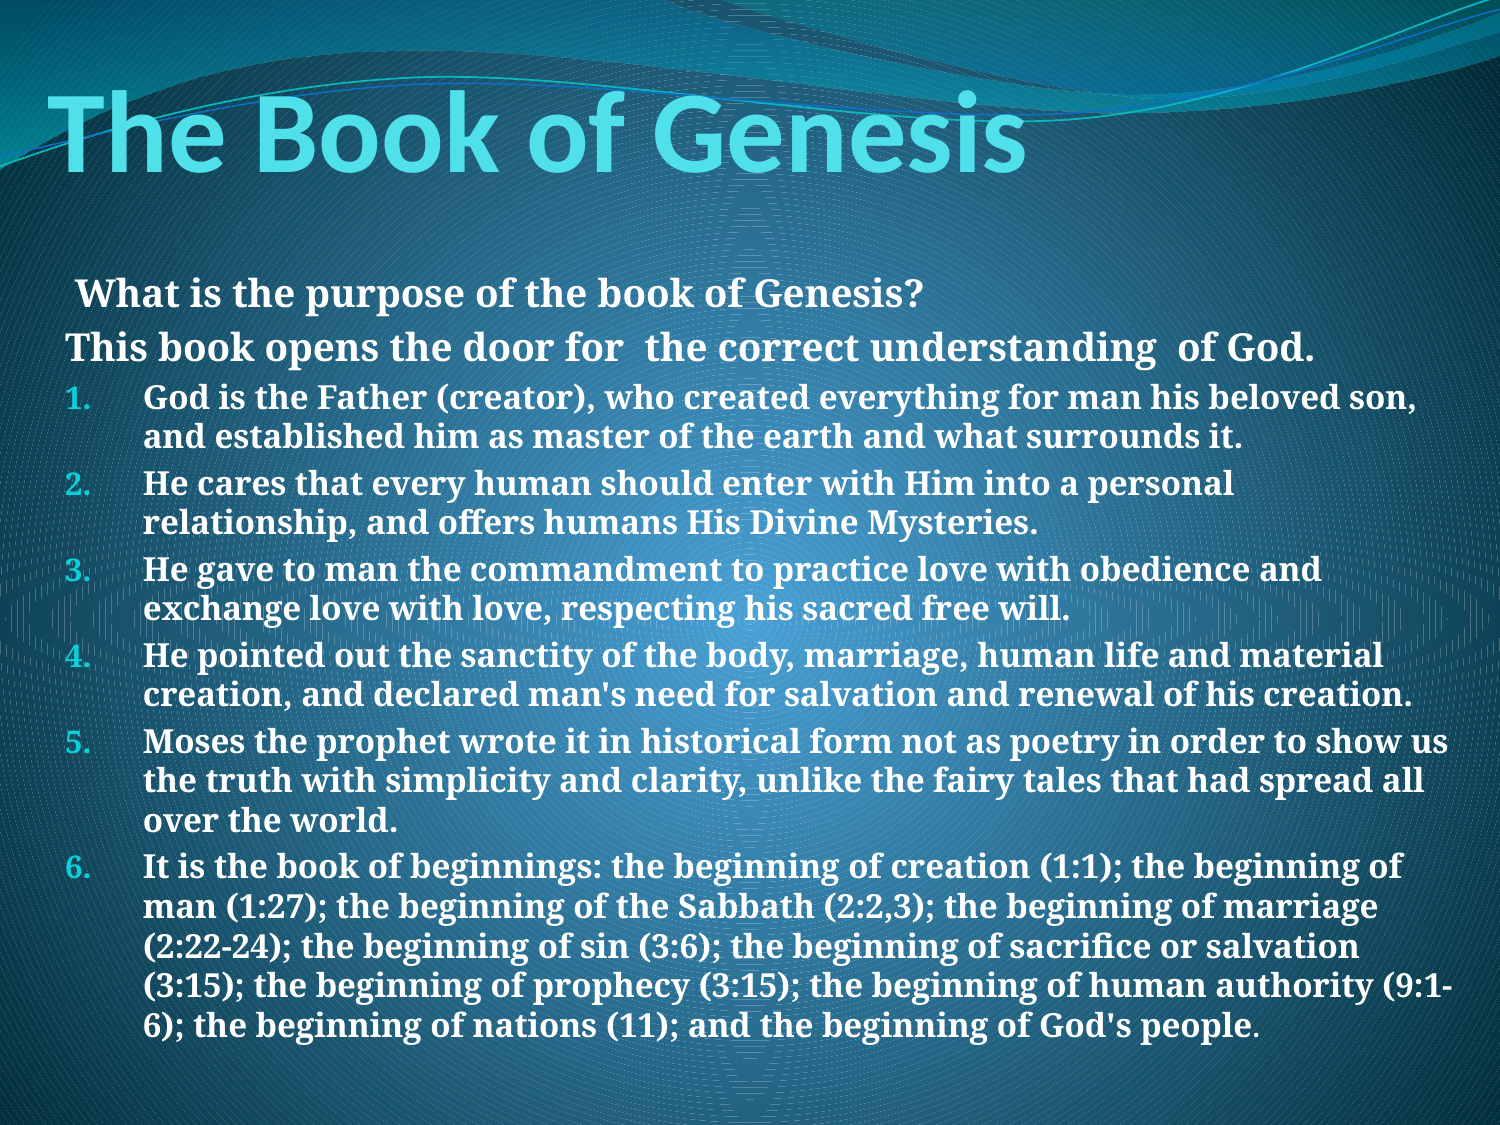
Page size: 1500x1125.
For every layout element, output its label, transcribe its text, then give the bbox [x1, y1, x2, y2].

subtitle What is the purpose of the book of Genesis? This book opens the door for the correct understanding of God. God is the Father (creator), who created everything for man his beloved son, and established him as master of the earth and what surrounds it. He cares that every human should enter with Him into a personal relationship, and offers humans His Divine Mysteries. He gave to man the commandment to practice love with obedience and exchange love with love, respecting his sacred free will. He pointed out the sanctity of the body, marriage, human life and material creation, and declared man's need for salvation and renewal of his creation. Moses the prophet wrote it in historical form not as poetry in order to show us the truth with simplicity and clarity, unlike the fairy tales that had spread all over the world. It is the book of beginnings: the beginning of creation (1:1); the beginning of man (1:27); the beginning of the Sabbath (2:2,3); the beginning of marriage (2:22-24); the beginning of sin (3:6); the beginning of sacrifice or salvation (3:15); the beginning of prophecy (3:15); the beginning of human authority (9:1-6); the beginning of nations (11); and the beginning of God's people. [64, 208, 1459, 1094]
title The Book of Genesis [17, 30, 1483, 197]
